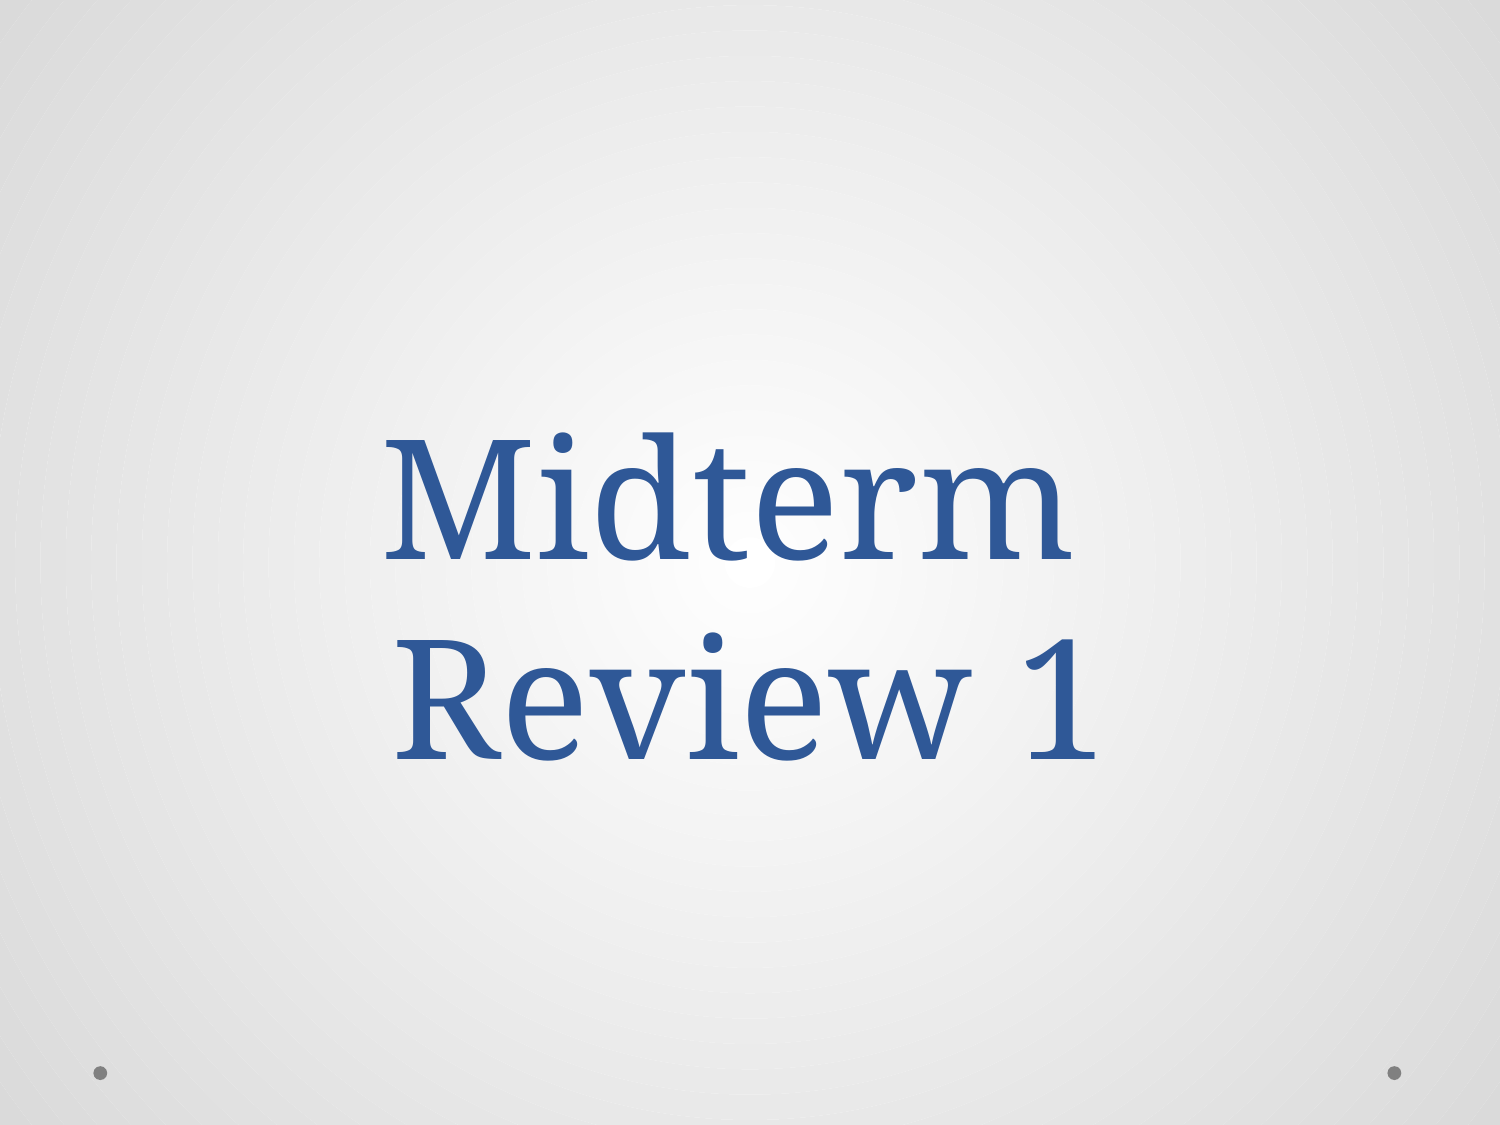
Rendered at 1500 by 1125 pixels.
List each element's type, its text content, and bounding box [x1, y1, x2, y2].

title Midterm Review 1 [112, 99, 1388, 800]
